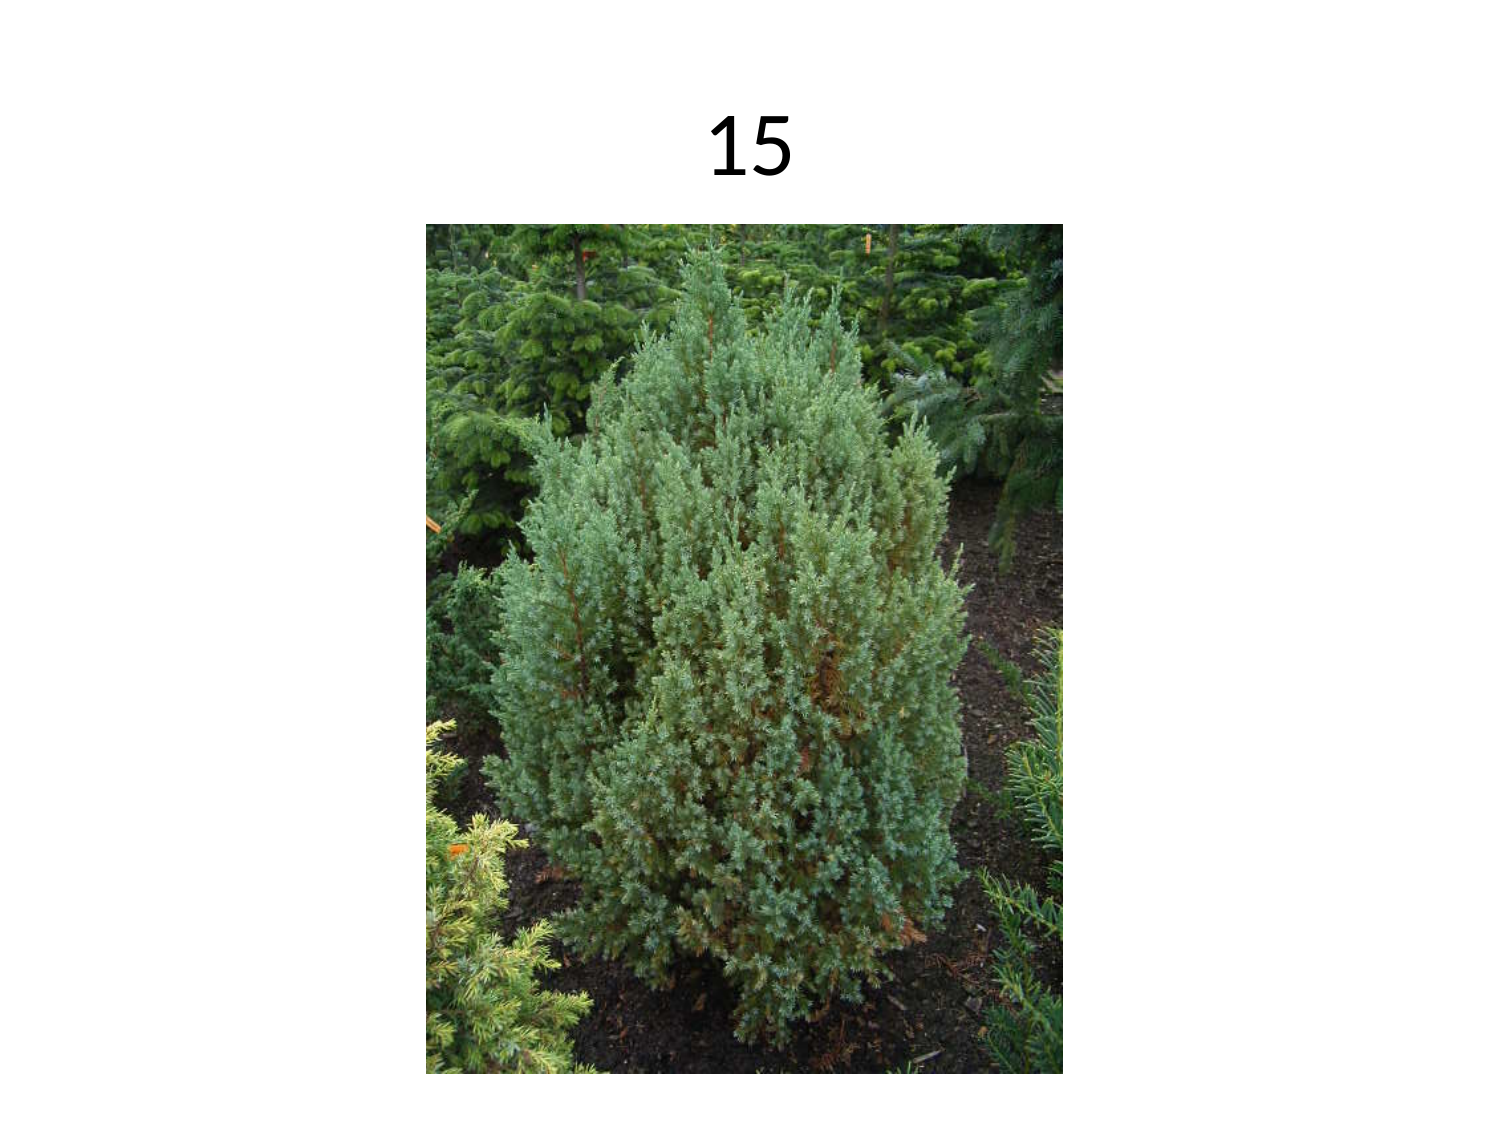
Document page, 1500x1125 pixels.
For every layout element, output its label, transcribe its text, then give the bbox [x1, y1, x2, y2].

title 15 [75, 45, 1425, 233]
picture [425, 224, 1063, 1074]
